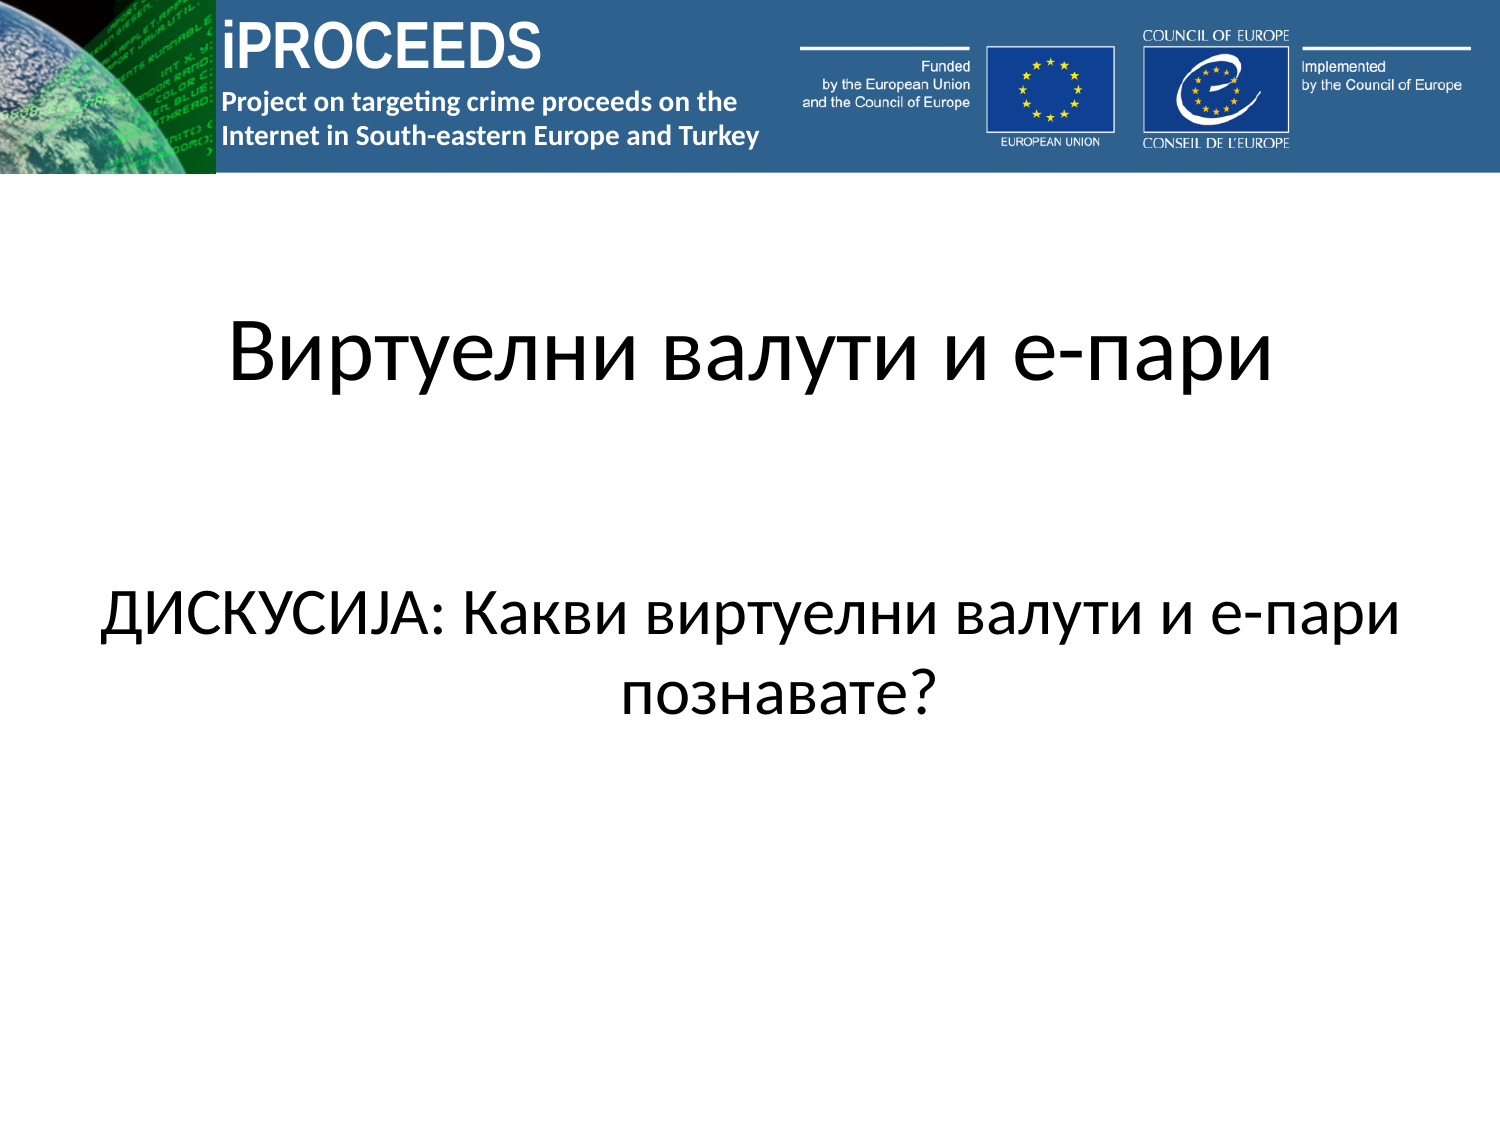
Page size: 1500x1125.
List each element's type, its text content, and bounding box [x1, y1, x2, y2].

list ДИСКУСИЈА: Какви виртуелни валути и е-пари познавате? [76, 373, 1427, 1017]
picture [800, 30, 1471, 148]
title Виртуелни валути и е-пари [76, 243, 1427, 373]
picture [0, 0, 216, 174]
